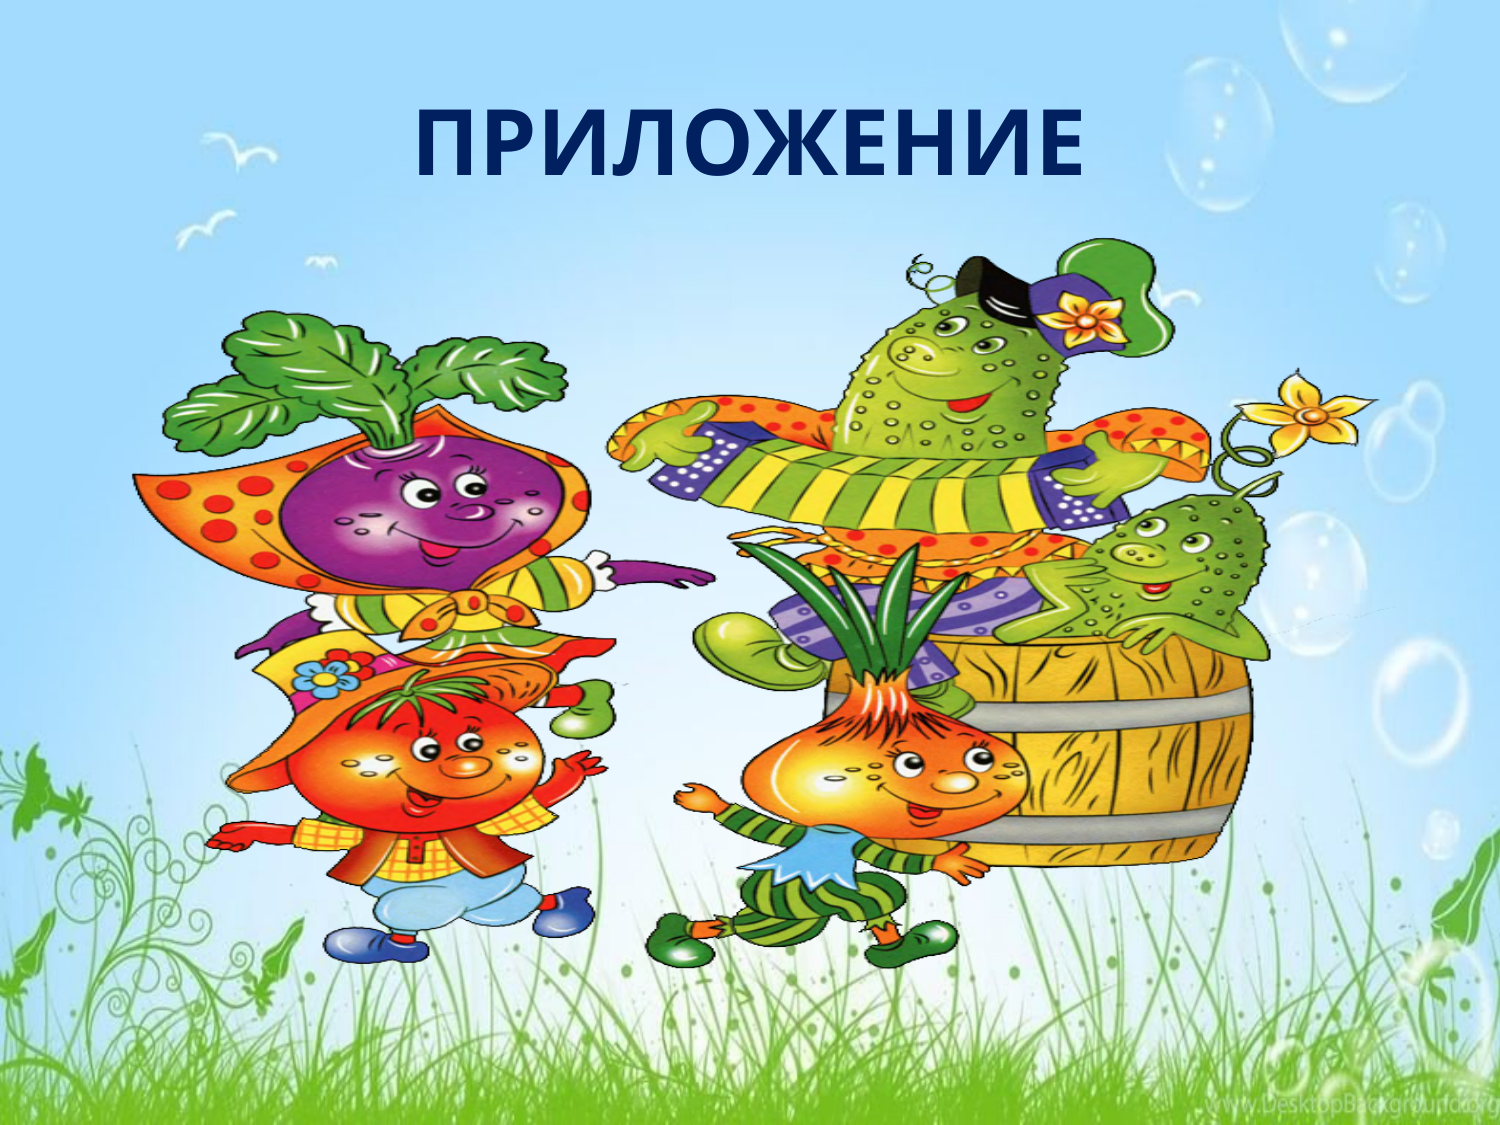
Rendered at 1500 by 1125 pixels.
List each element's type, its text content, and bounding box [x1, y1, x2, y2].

picture [0, 0, 1500, 1125]
title ПРИЛОЖЕНИЕ [75, 45, 1425, 233]
